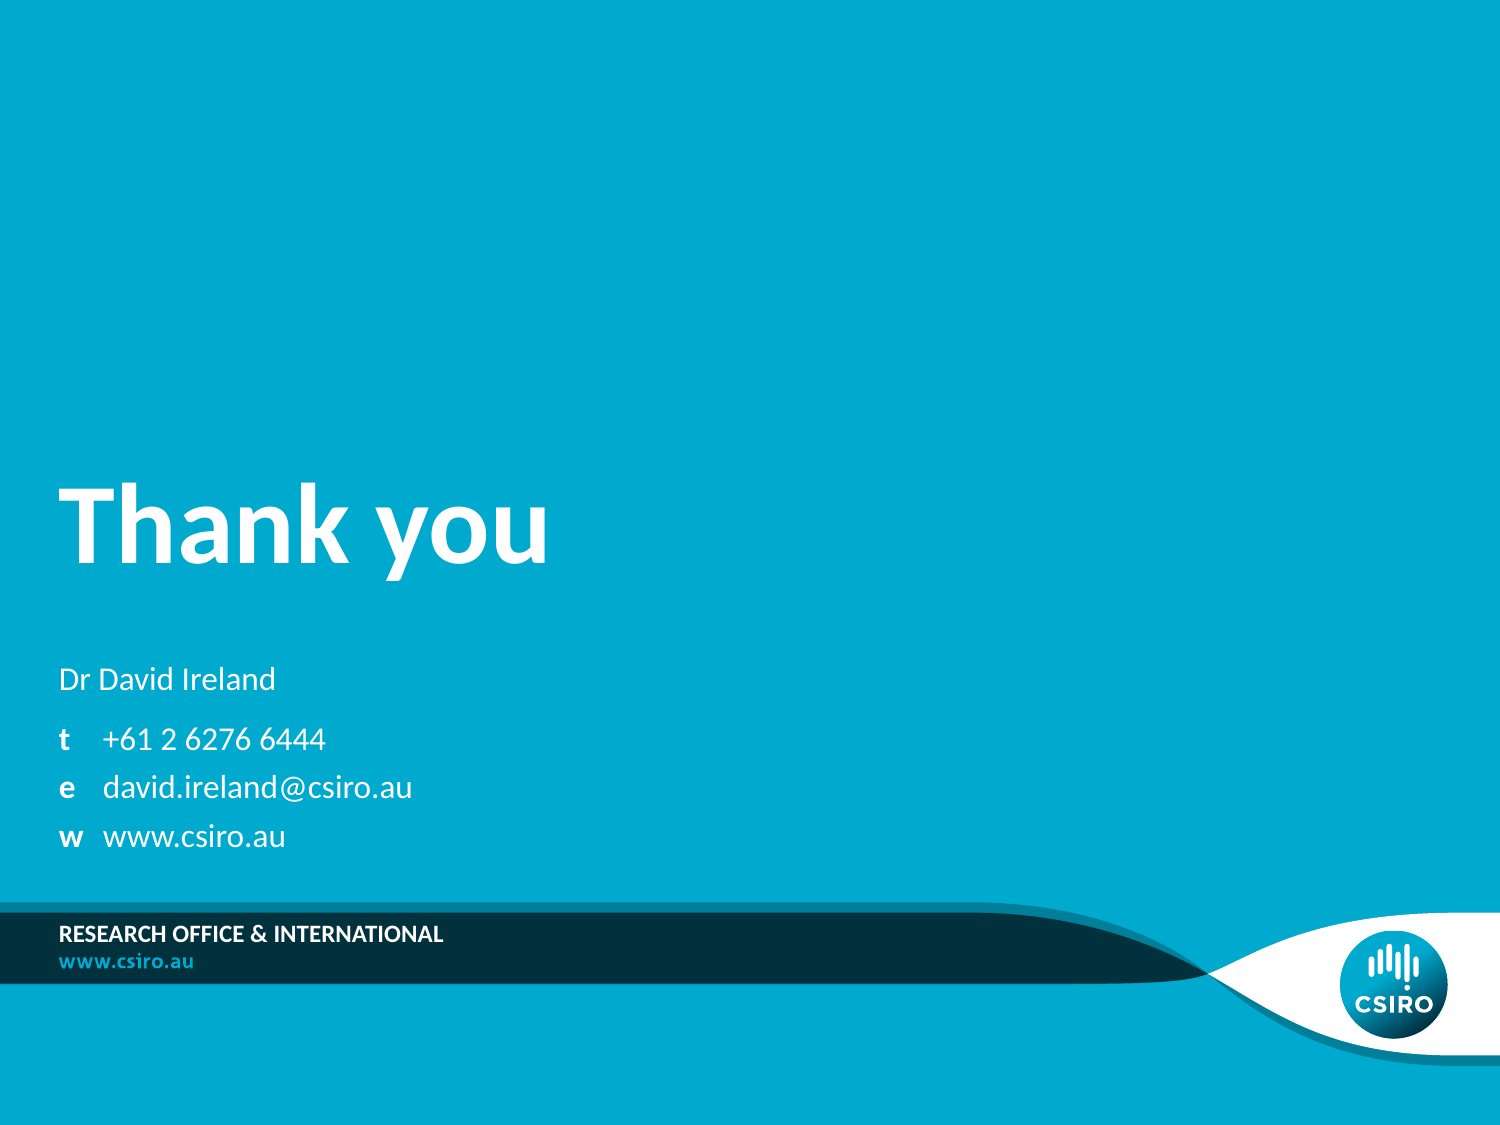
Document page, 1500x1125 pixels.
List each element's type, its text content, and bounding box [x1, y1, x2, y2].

list RESEARCH OFFICE & International [59, 922, 839, 947]
title Thank you [59, 470, 1285, 589]
list Dr David Ireland t +61 2 6276 6444 e david.ireland@csiro.au w www.csiro.au [59, 609, 1152, 860]
